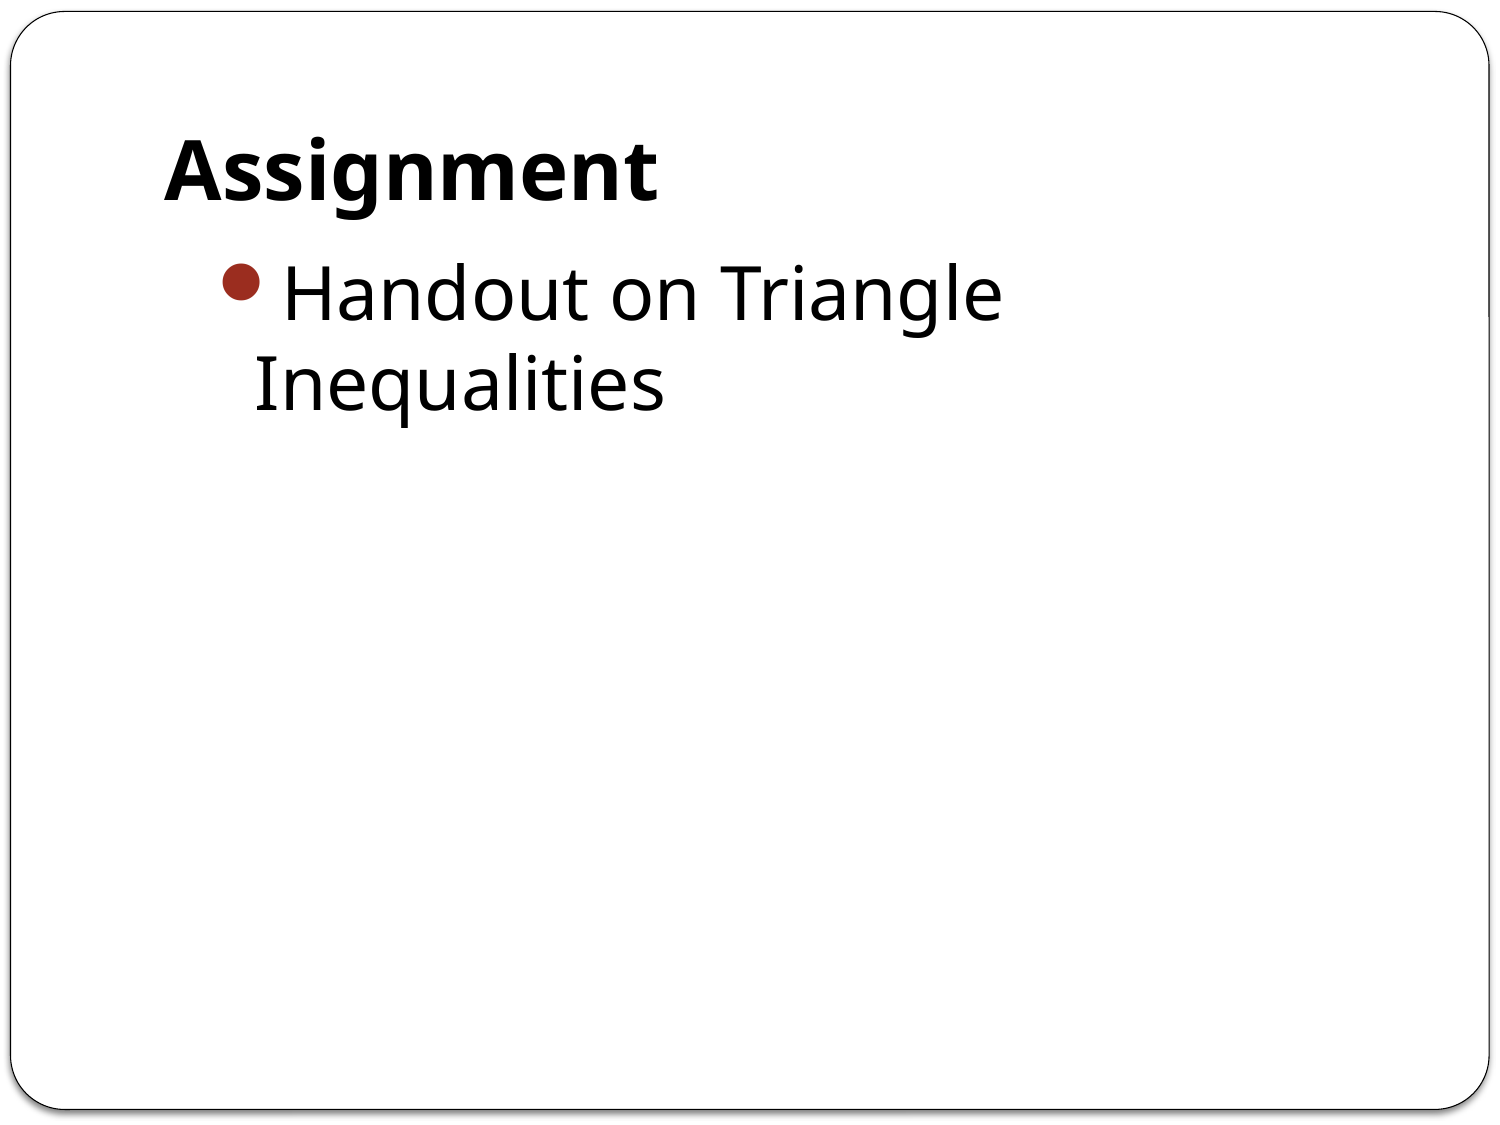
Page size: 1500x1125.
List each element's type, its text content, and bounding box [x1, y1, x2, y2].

list Handout on Triangle Inequalities [150, 237, 1425, 988]
title Assignment [150, 45, 1425, 233]
